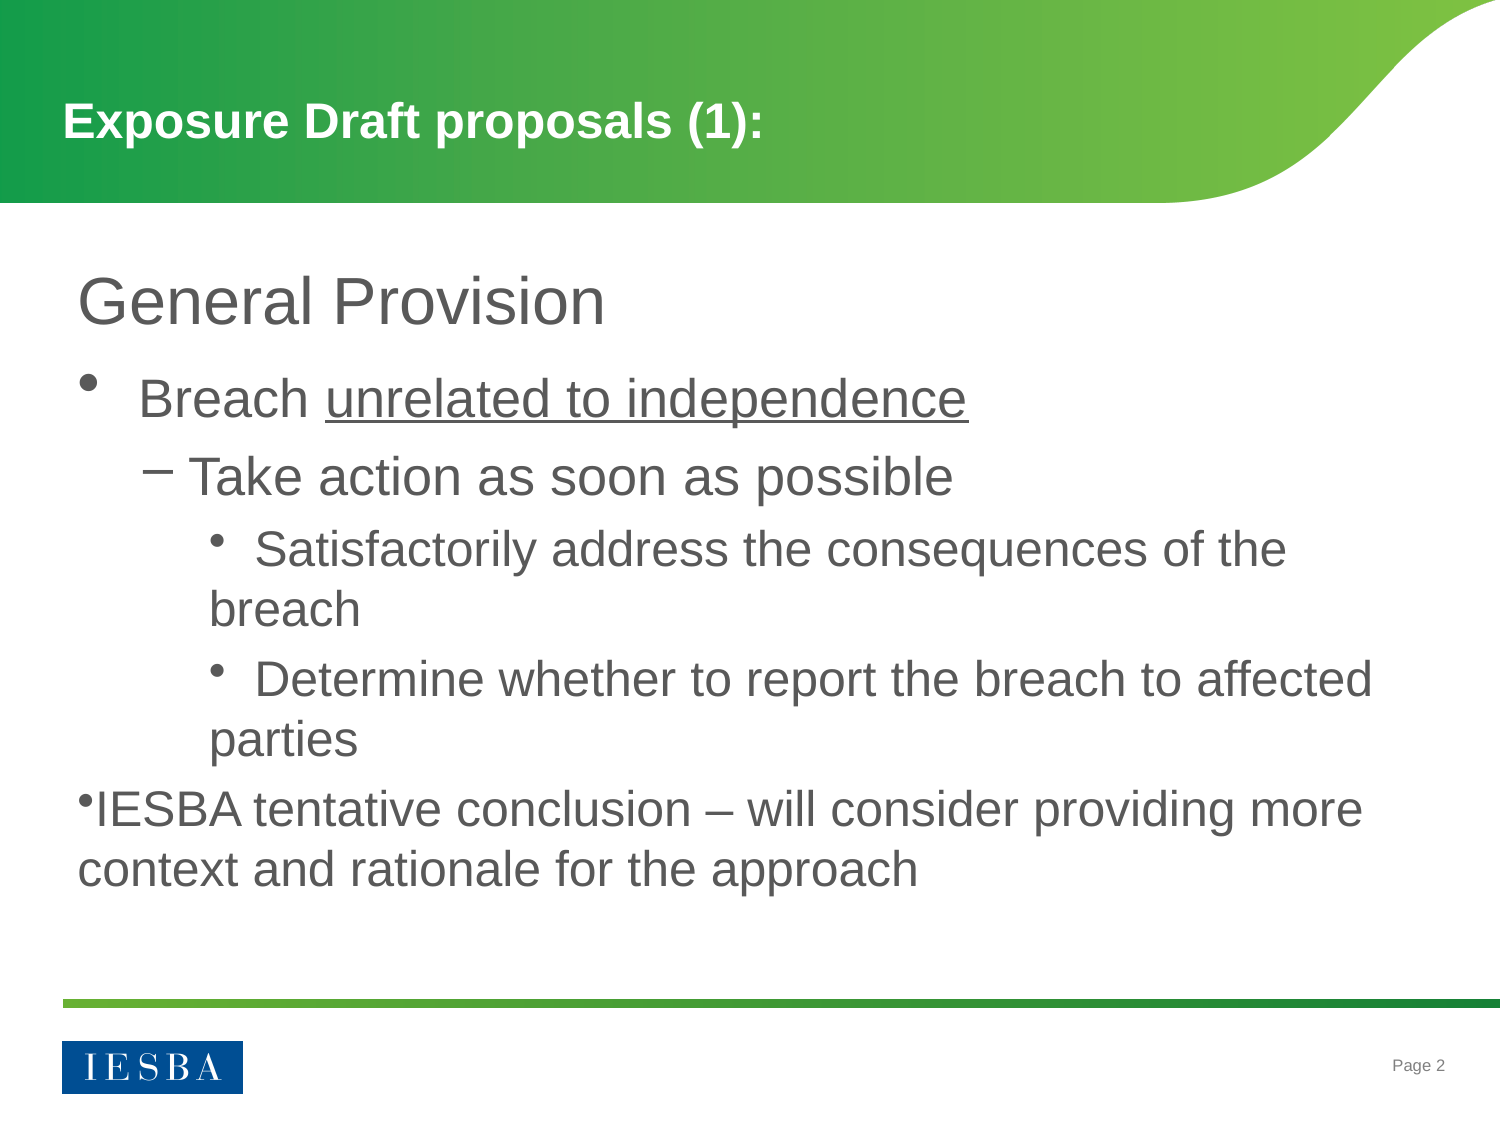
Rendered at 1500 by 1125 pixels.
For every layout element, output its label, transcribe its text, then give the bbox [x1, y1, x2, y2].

title Exposure Draft proposals (1): [62, 75, 1300, 163]
list General Provision Breach unrelated to independence Take action as soon as possible Satisfactorily address the consequences of the breach Determine whether to report the breach to affected parties IESBA tentative conclusion – will consider providing more context and rationale for the approach [62, 249, 1450, 925]
picture [62, 1041, 243, 1094]
picture [0, 0, 1497, 203]
